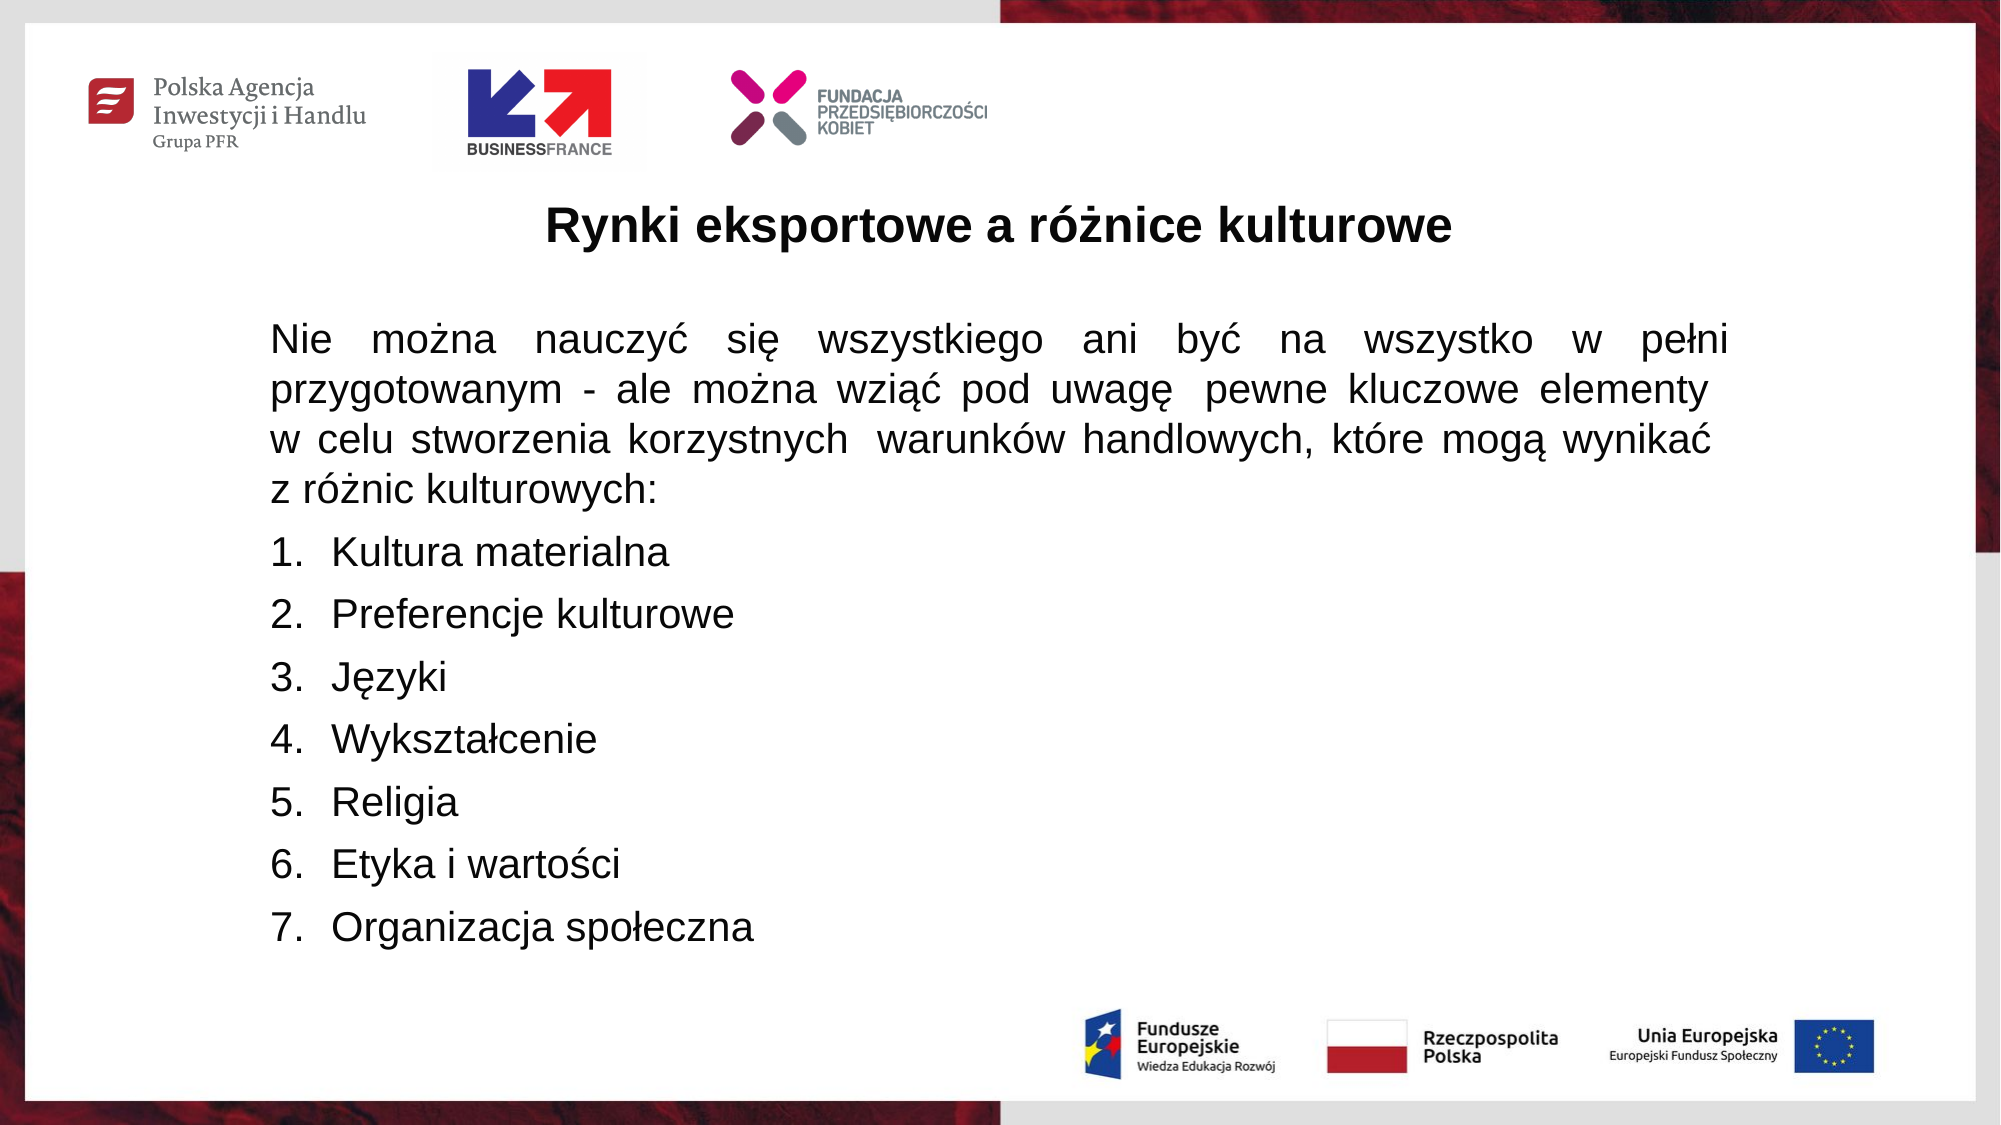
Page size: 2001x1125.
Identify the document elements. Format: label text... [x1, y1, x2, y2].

text_box Nie można nauczyć się wszystkiego ani być na wszystko w pełni przygotowanym - ale można wziąć pod uwagę pewne kluczowe elementy w celu stworzenia korzystnych warunków handlowych, które mogą wynikać z różnic kulturowych: Kultura materialna Preferencje kulturowe Języki Wykształcenie Religia Etyka i wartości Organizacja społeczna [265, 307, 1734, 954]
text_box Rynki eksportowe a różnice kulturowe [453, 187, 1547, 257]
picture [0, 0, 2001, 1125]
